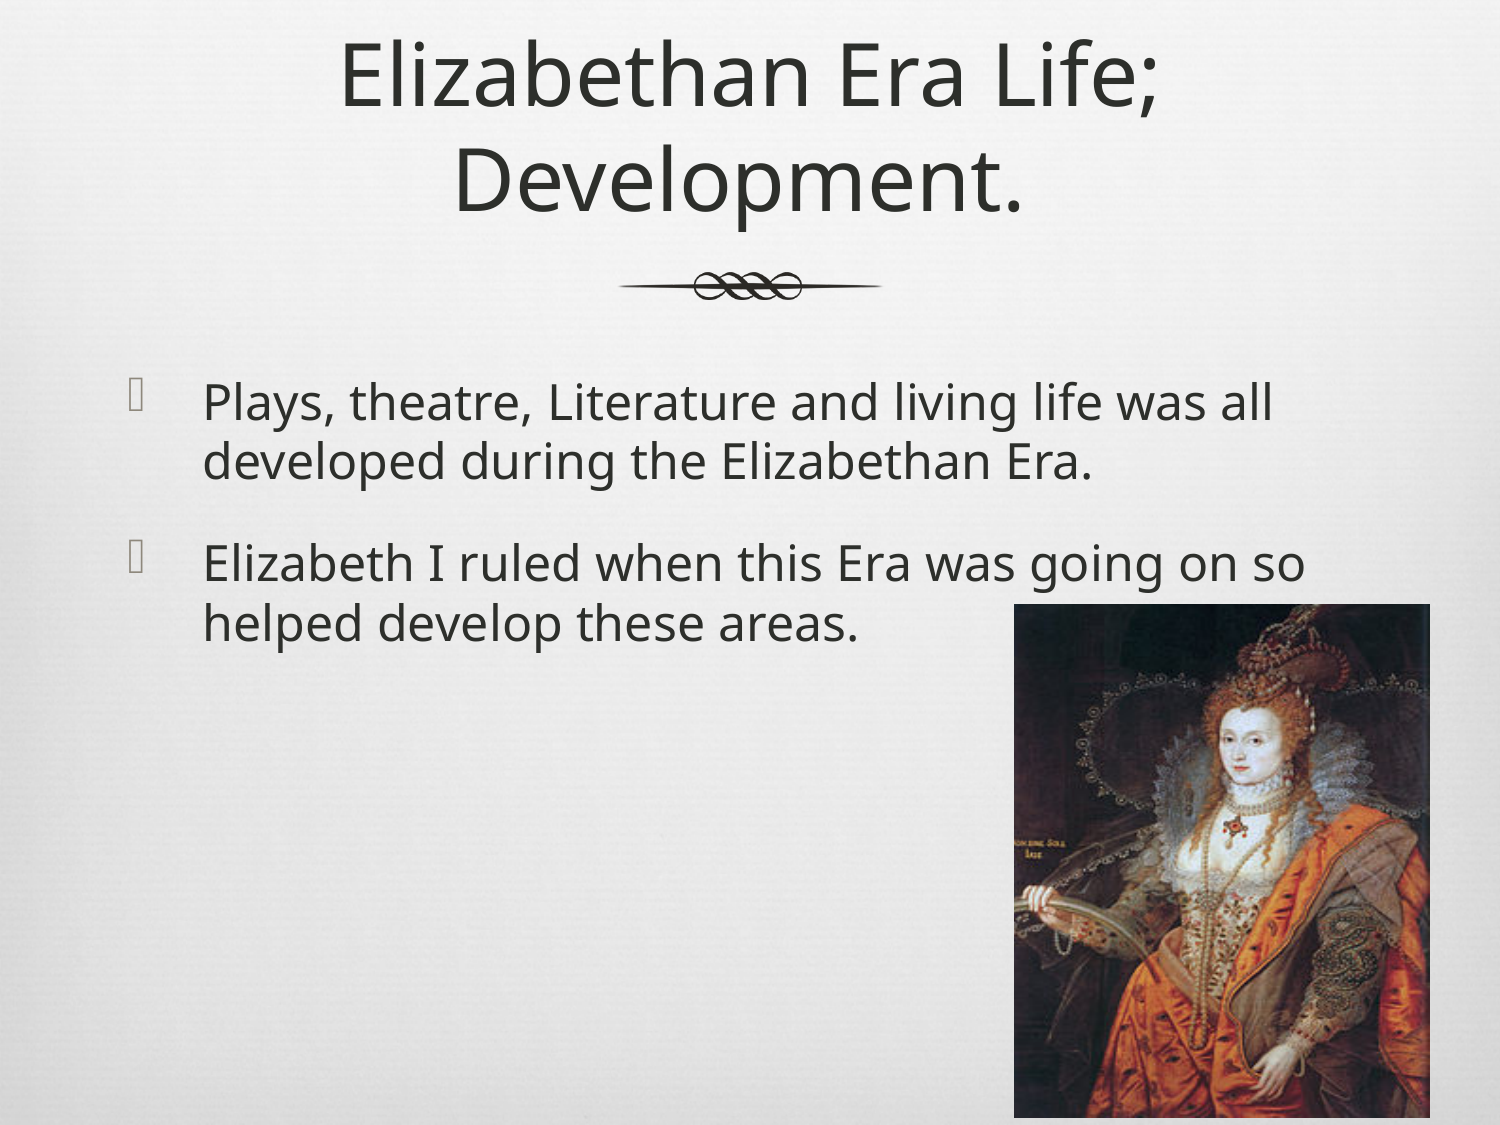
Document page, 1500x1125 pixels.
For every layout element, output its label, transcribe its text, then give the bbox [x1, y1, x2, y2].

list Plays, theatre, Literature and living life was all developed during the Elizabethan Era. Elizabeth I ruled when this Era was going on so helped develop these areas. [112, 362, 1388, 963]
title Elizabethan Era Life; Development. [112, 11, 1388, 236]
picture [615, 272, 885, 300]
picture [1013, 603, 1431, 1119]
